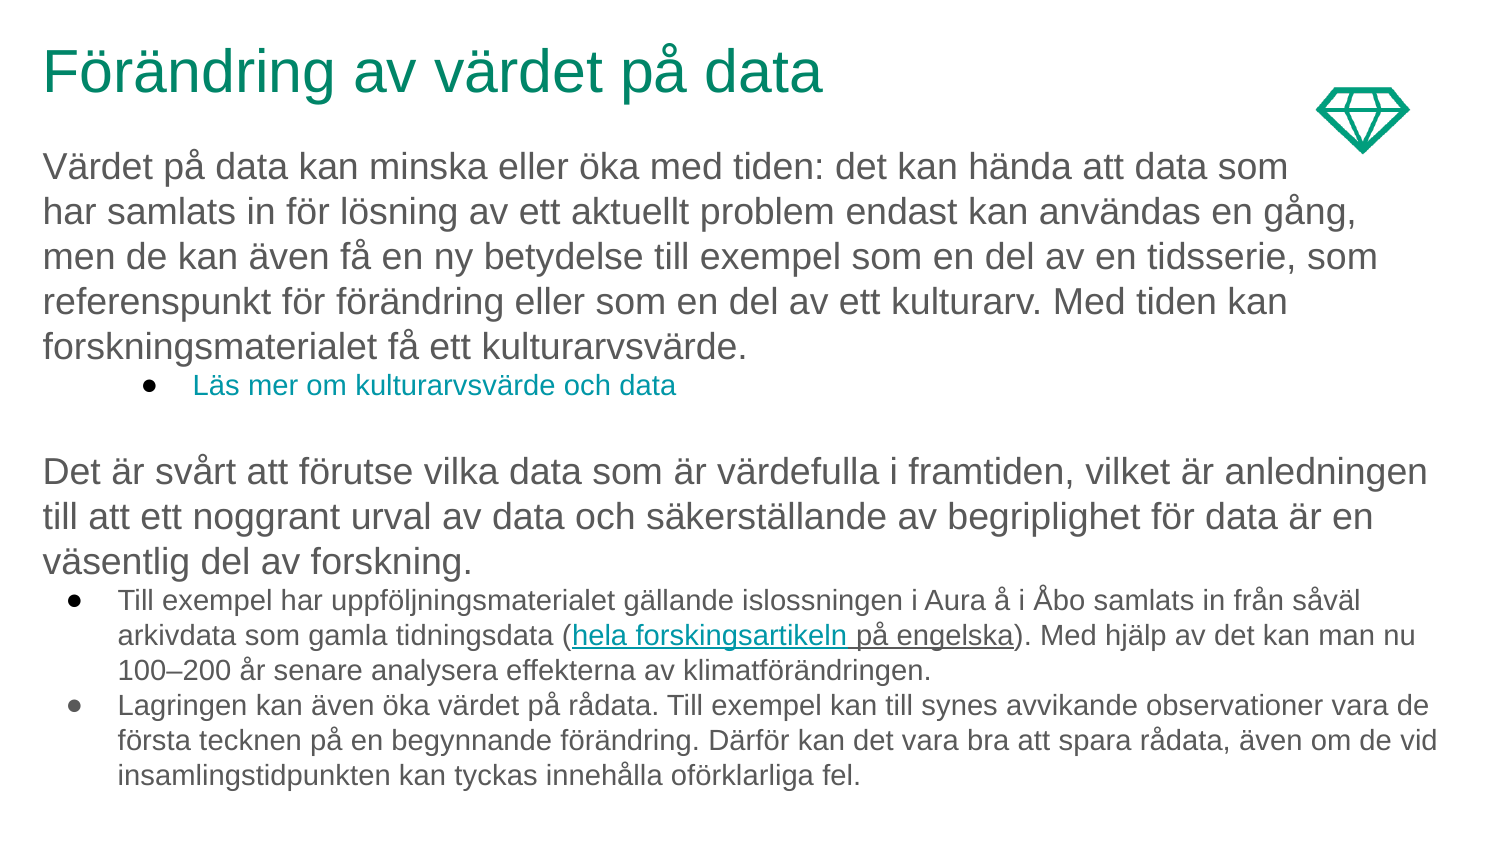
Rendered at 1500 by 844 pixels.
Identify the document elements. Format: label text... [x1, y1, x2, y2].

text_box Värdet på data kan minska eller öka med tiden: det kan hända att data som har samlats in för lösning av ett aktuellt problem endast kan användas en gång, men de kan även få en ny betydelse till exempel som en del av en tidsserie, som referenspunkt för förändring eller som en del av ett kulturarv. Med tiden kan forskningsmaterialet få ett kulturarvsvärde. Läs mer om kulturarvsvärde och data Det är svårt att förutse vilka data som är värdefulla i framtiden, vilket är anledningen till att ett noggrant urval av data och säkerställande av begriplighet för data är en väsentlig del av forskning. Till exempel har uppföljningsmaterialet gällande islossningen i Aura å i Åbo samlats in från såväl arkivdata som gamla tidningsdata (hela forskingsartikeln på engelska). Med hjälp av det kan man nu 100–200 år senare analysera effekterna av klimatförändringen. Lagringen kan även öka värdet på rådata. Till exempel kan till synes avvikande observationer vara de första tecknen på en begynnande förändring. Därför kan det vara bra att spara rådata, även om de vid insamlingstidpunkten kan tyckas innehålla oförklarliga fel. [27, 126, 1466, 844]
picture [1311, 72, 1413, 168]
title Förändring av värdet på data [27, 17, 1426, 112]
